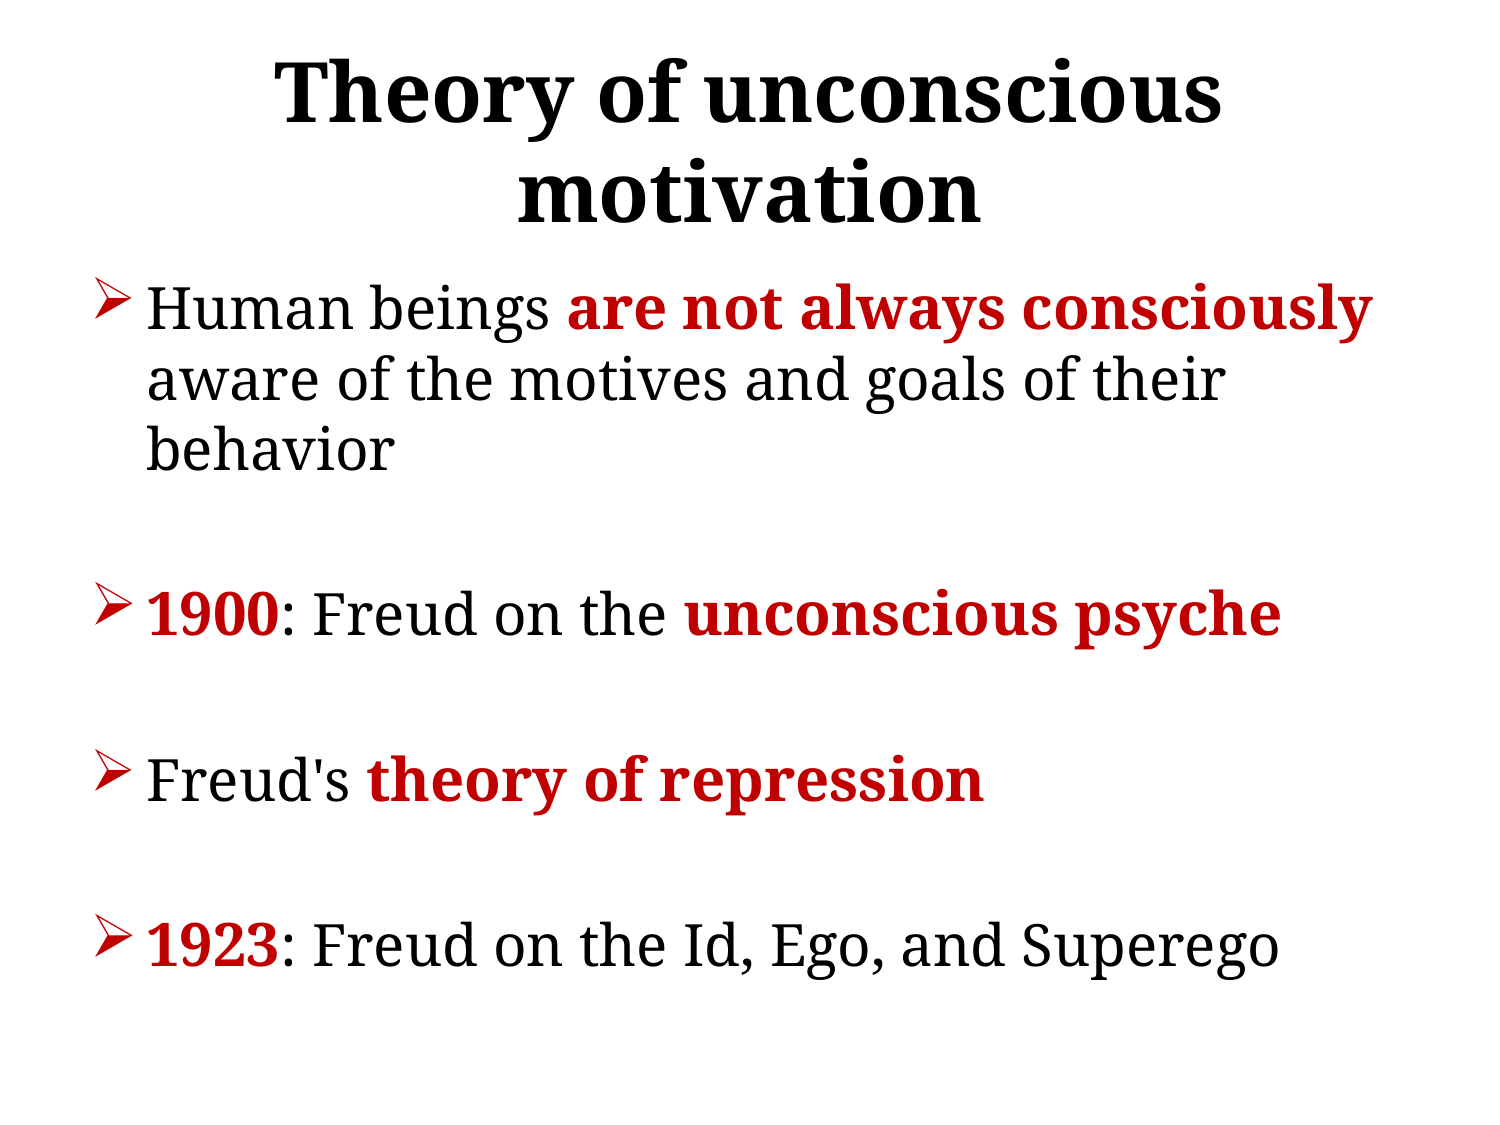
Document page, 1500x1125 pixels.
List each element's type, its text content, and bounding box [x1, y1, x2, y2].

list Human beings are not always consciously aware of the motives and goals of their behavior 1900: Freud on the unconscious psyche Freud's theory of repression 1923: Freud on the Id, Ego, and Superego [75, 262, 1425, 1005]
title Theory of unconscious motivation [75, 45, 1425, 233]
